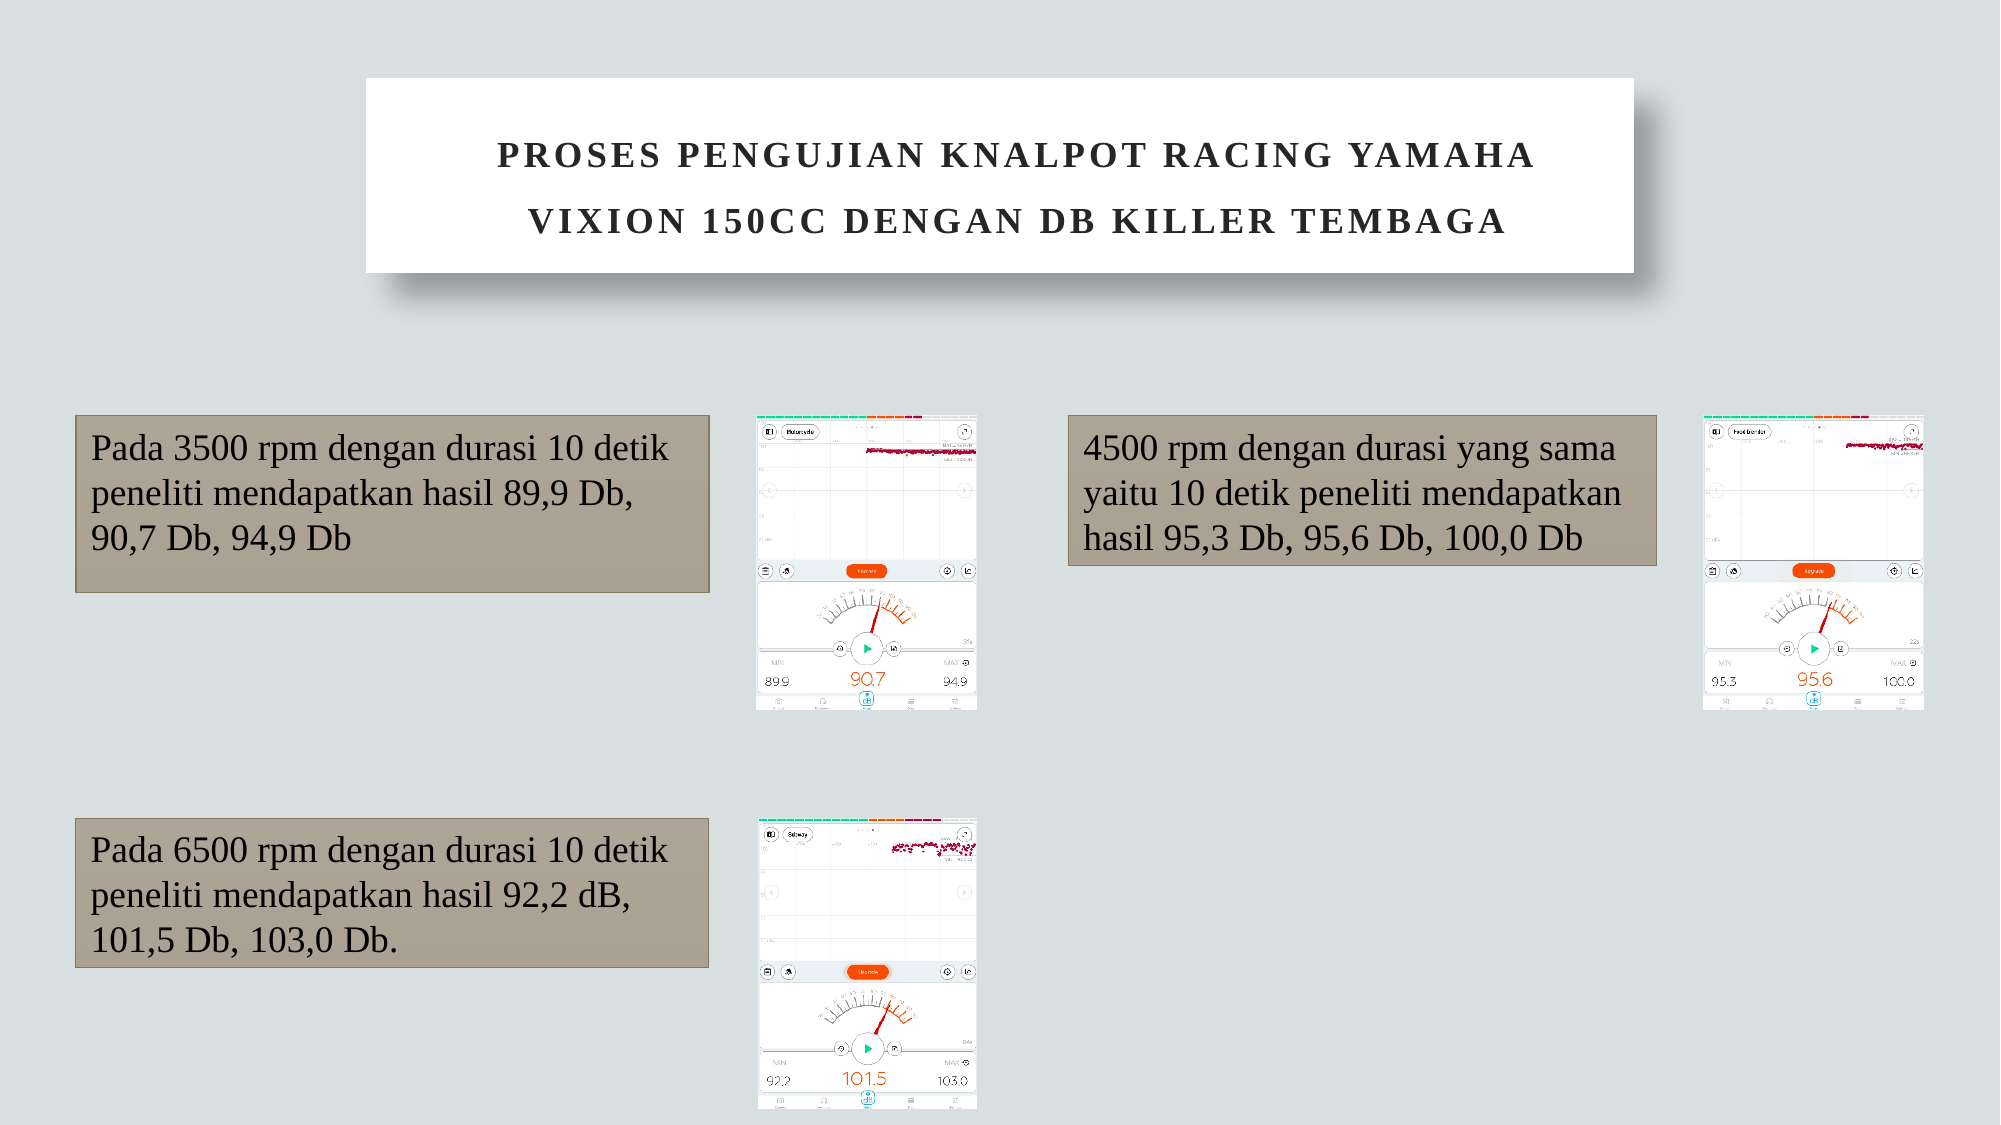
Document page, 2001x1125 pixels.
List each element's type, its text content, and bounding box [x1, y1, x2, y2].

picture [1703, 415, 1924, 710]
title Proses Pengujian Knalpot Racing Yamaha Vixion 150cc dengan DB Killer Tembaga [363, 75, 1637, 275]
picture [755, 415, 977, 710]
list Pada 3500 rpm dengan durasi 10 detik peneliti mendapatkan hasil 89,9 Db, 90,7 Db, 94,9 Db [75, 415, 710, 593]
text_box 4500 rpm dengan durasi yang sama yaitu 10 detik peneliti mendapatkan hasil 95,3 Db, 95,6 Db, 100,0 Db [1068, 415, 1657, 566]
picture [758, 818, 977, 1109]
text_box Pada 6500 rpm dengan durasi 10 detik peneliti mendapatkan hasil 92,2 dB, 101,5 Db, 103,0 Db. [75, 818, 709, 968]
